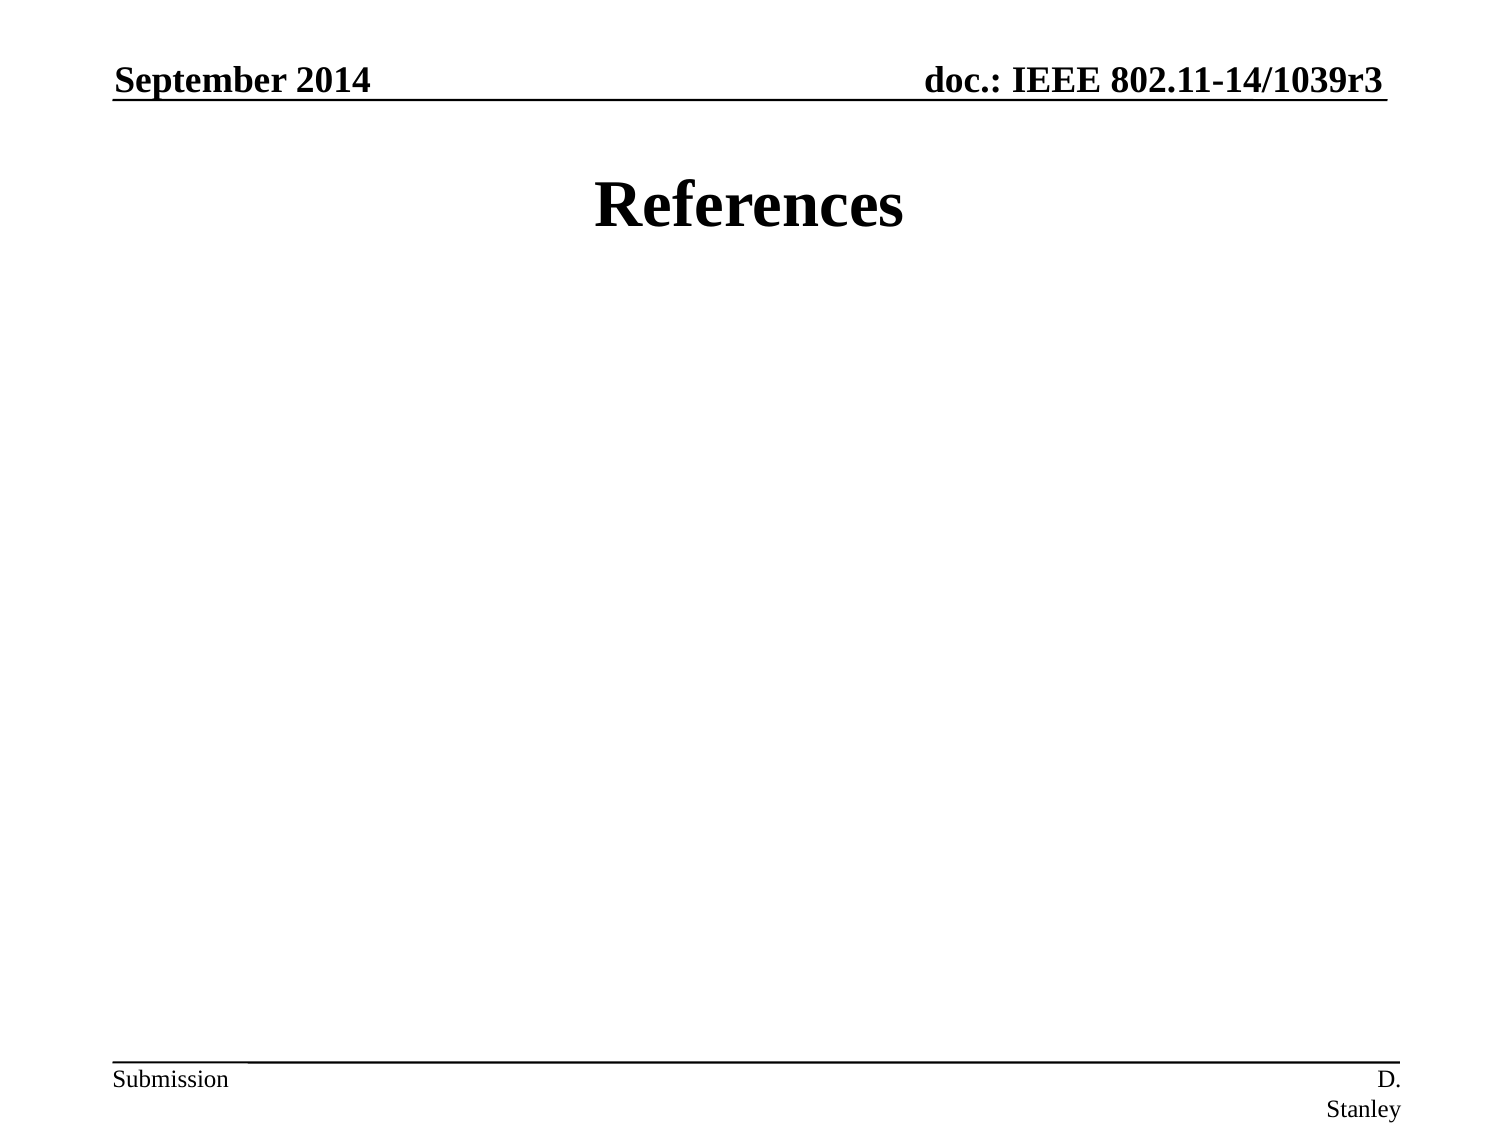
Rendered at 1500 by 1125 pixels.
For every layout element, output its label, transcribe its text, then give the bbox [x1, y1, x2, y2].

title References [112, 112, 1388, 288]
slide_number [114, 54, 374, 101]
footer D. Stanley Aruba Networks [1324, 1061, 1402, 1093]
